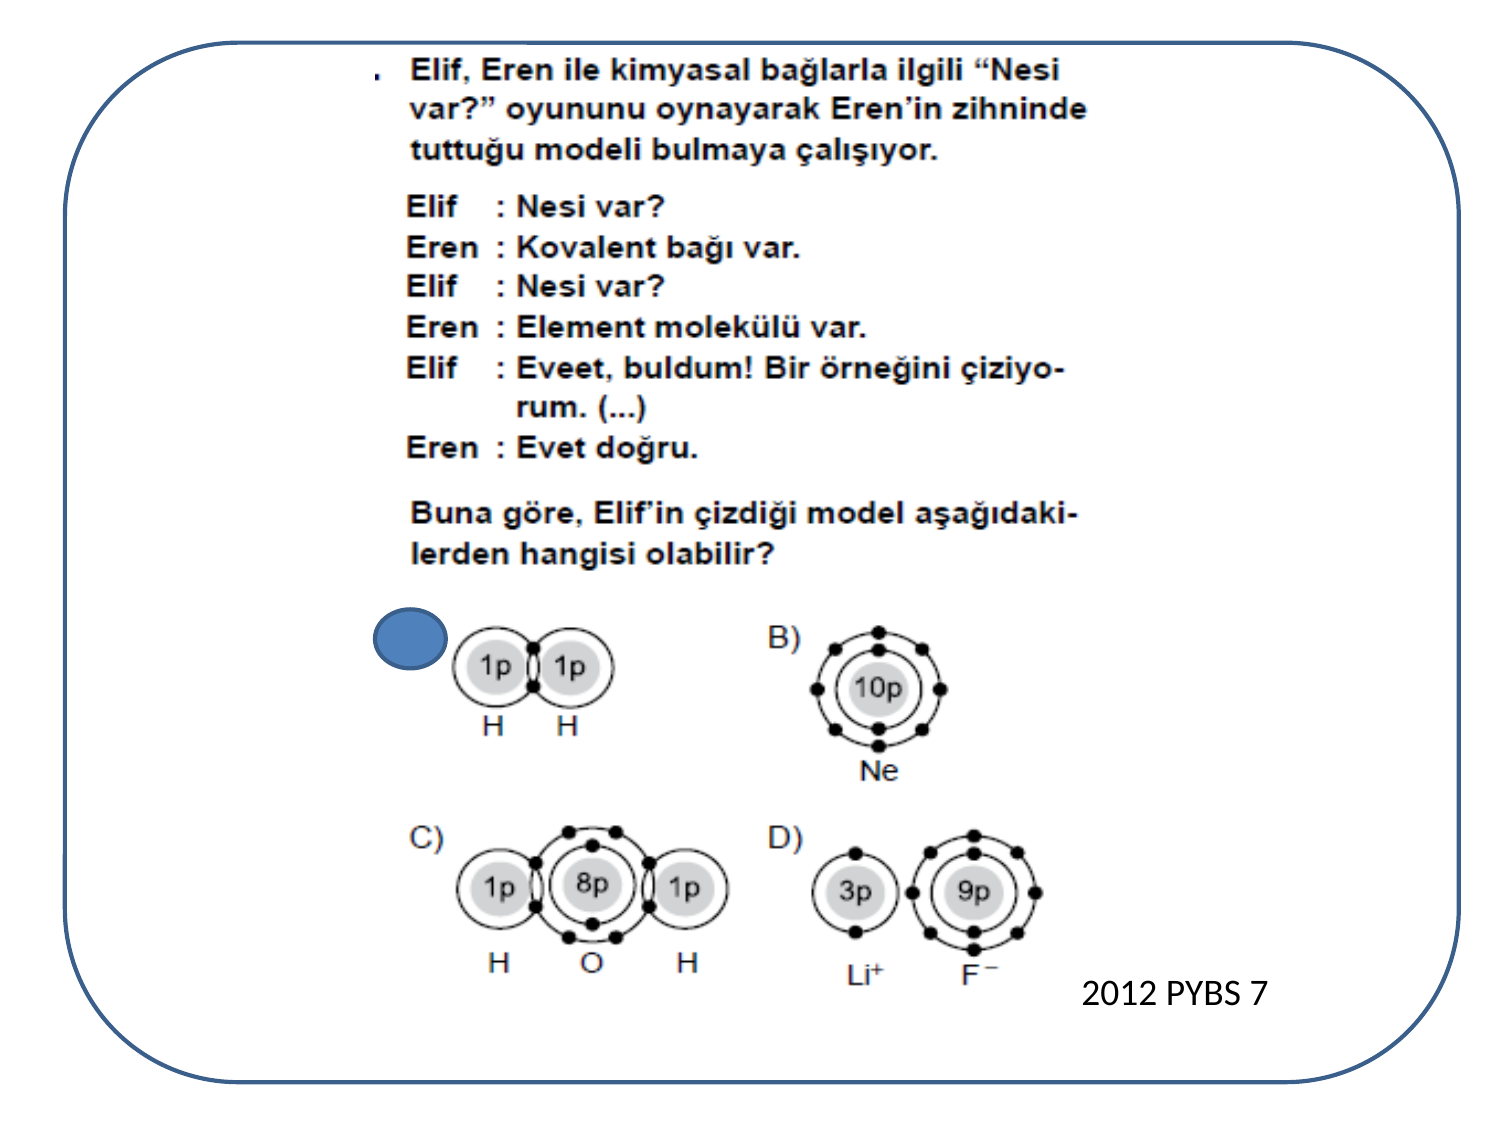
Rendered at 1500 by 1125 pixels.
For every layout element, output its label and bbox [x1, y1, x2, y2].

picture [374, 46, 1109, 1055]
text_box [62, 40, 1461, 1085]
